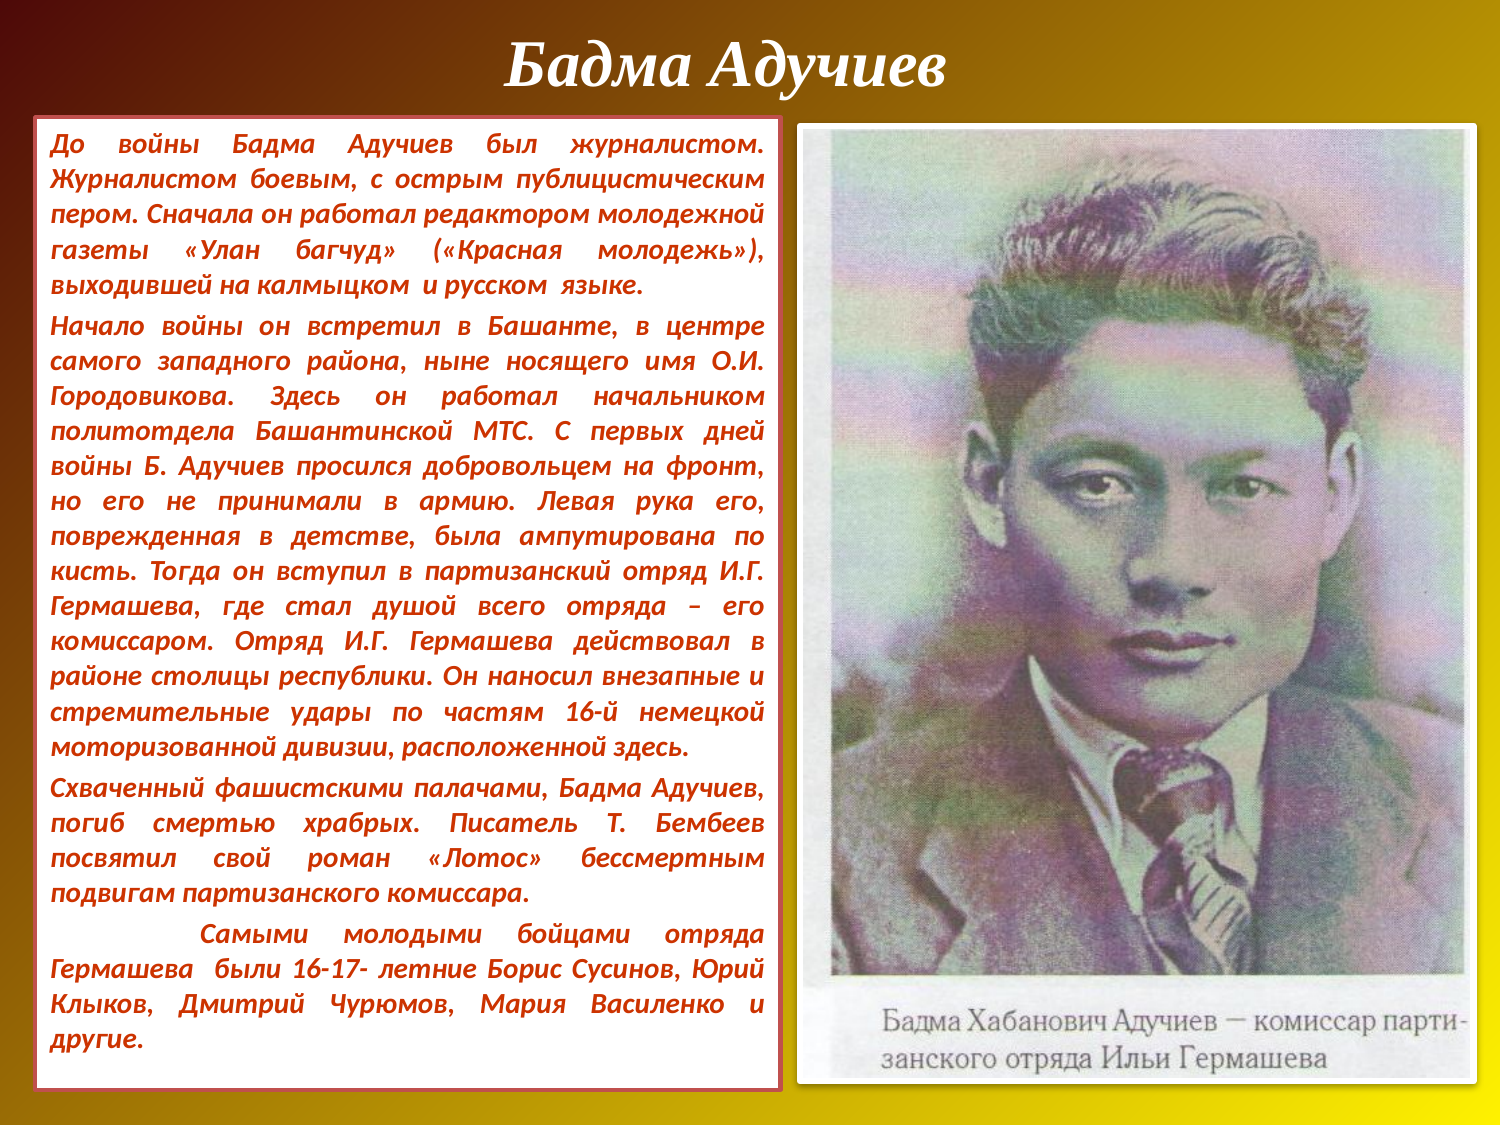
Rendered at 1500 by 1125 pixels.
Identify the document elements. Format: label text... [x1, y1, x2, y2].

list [802, 128, 1471, 1079]
list До войны Бадма Адучиев был журналистом. Журналистом боевым, с острым публицистическим пером. Сначала он работал редактором молодежной газеты «Улан багчуд» («Красная молодежь»), выходившей на калмыцком и русском языке. Начало войны он встретил в Башанте, в центре самого западного района, ныне носящего имя О.И. Городовикова. Здесь он работал начальником политотдела Башантинской МТС. С первых дней войны Б. Адучиев просился добровольцем на фронт, но его не принимали в армию. Левая рука его, поврежденная в детстве, была ампутирована по кисть. Тогда он вступил в партизанский отряд И.Г. Гермашева, где стал душой всего отряда – его комиссаром. Отряд И.Г. Гермашева действовал в районе столицы республики. Он наносил внезапные и стремительные удары по частям 16-й немецкой моторизованной дивизии, расположенной здесь. Схваченный фашистскими палачами, Бадма Адучиев, погиб смертью храбрых. Писатель Т. Бембеев посвятил свой роман «Лотос» бессмертным подвигам партизанского комиссара. Самыми молодыми бойцами отряда Гермашева были 16-17- летние Борис Сусинов, Юрий Клыков, Дмитрий Чурюмов, Мария Василенко и другие. [33, 115, 783, 1092]
title Бадма Адучиев [386, 35, 1067, 108]
